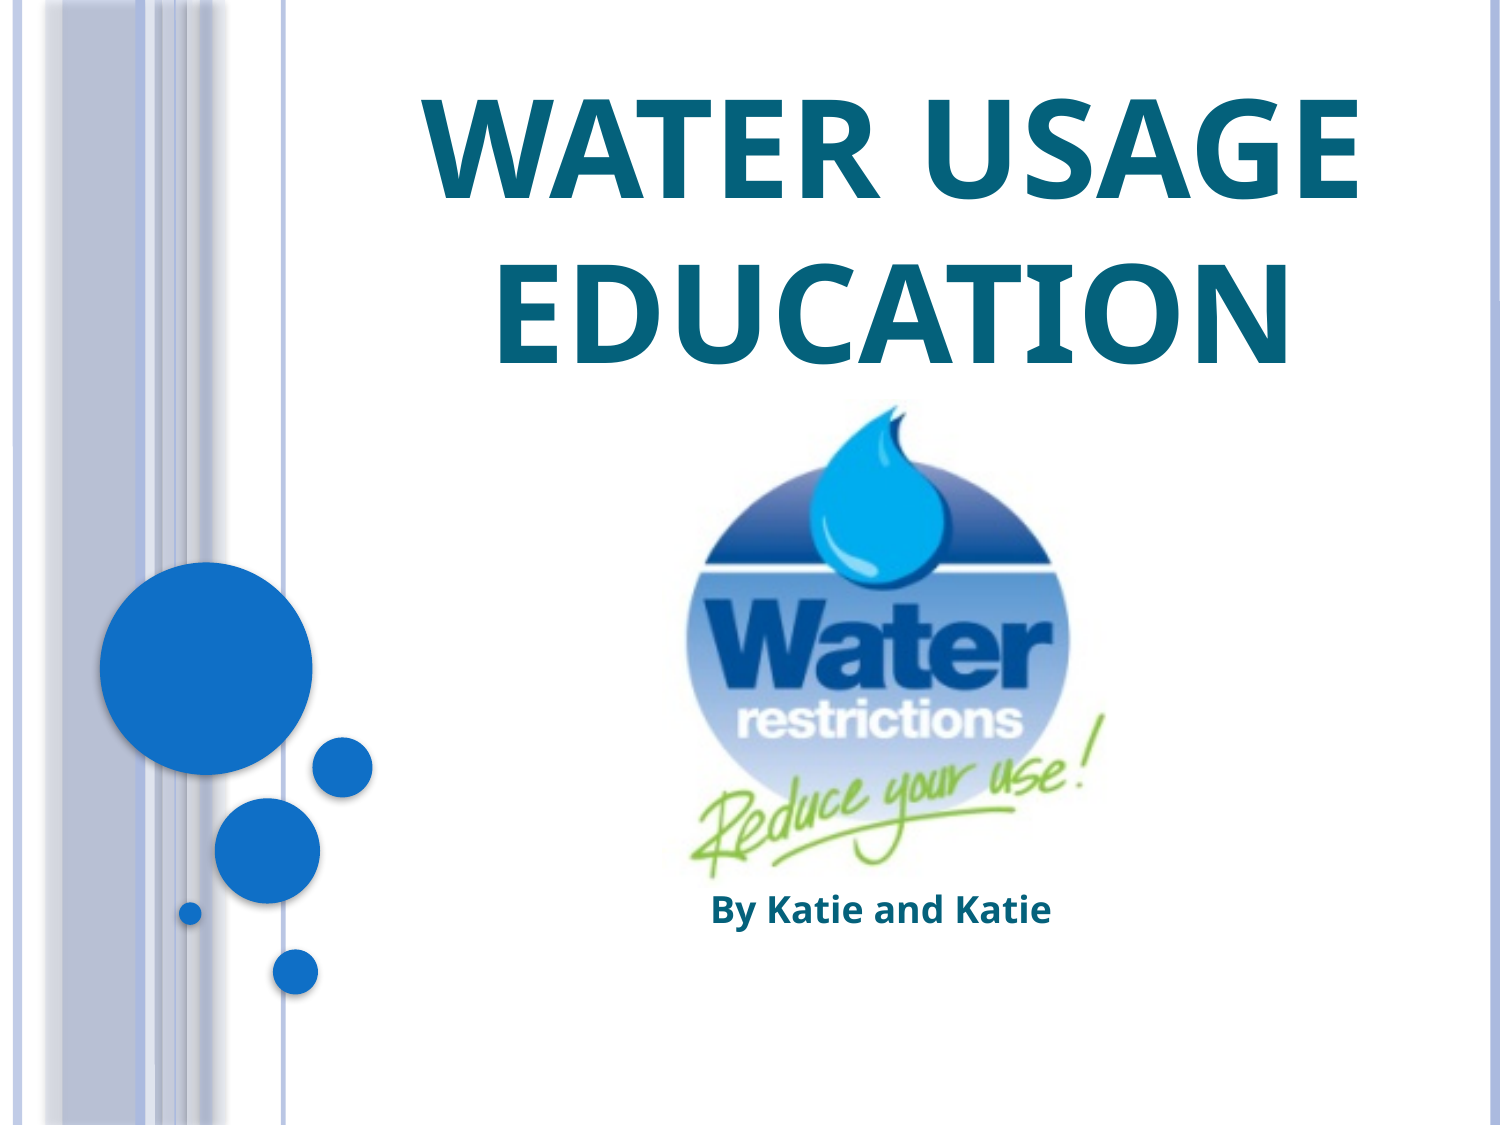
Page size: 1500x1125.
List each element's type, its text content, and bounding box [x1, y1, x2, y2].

subtitle By Katie and Katie [375, 820, 1388, 1046]
picture [661, 399, 1113, 888]
title Water usage education [387, 87, 1400, 399]
